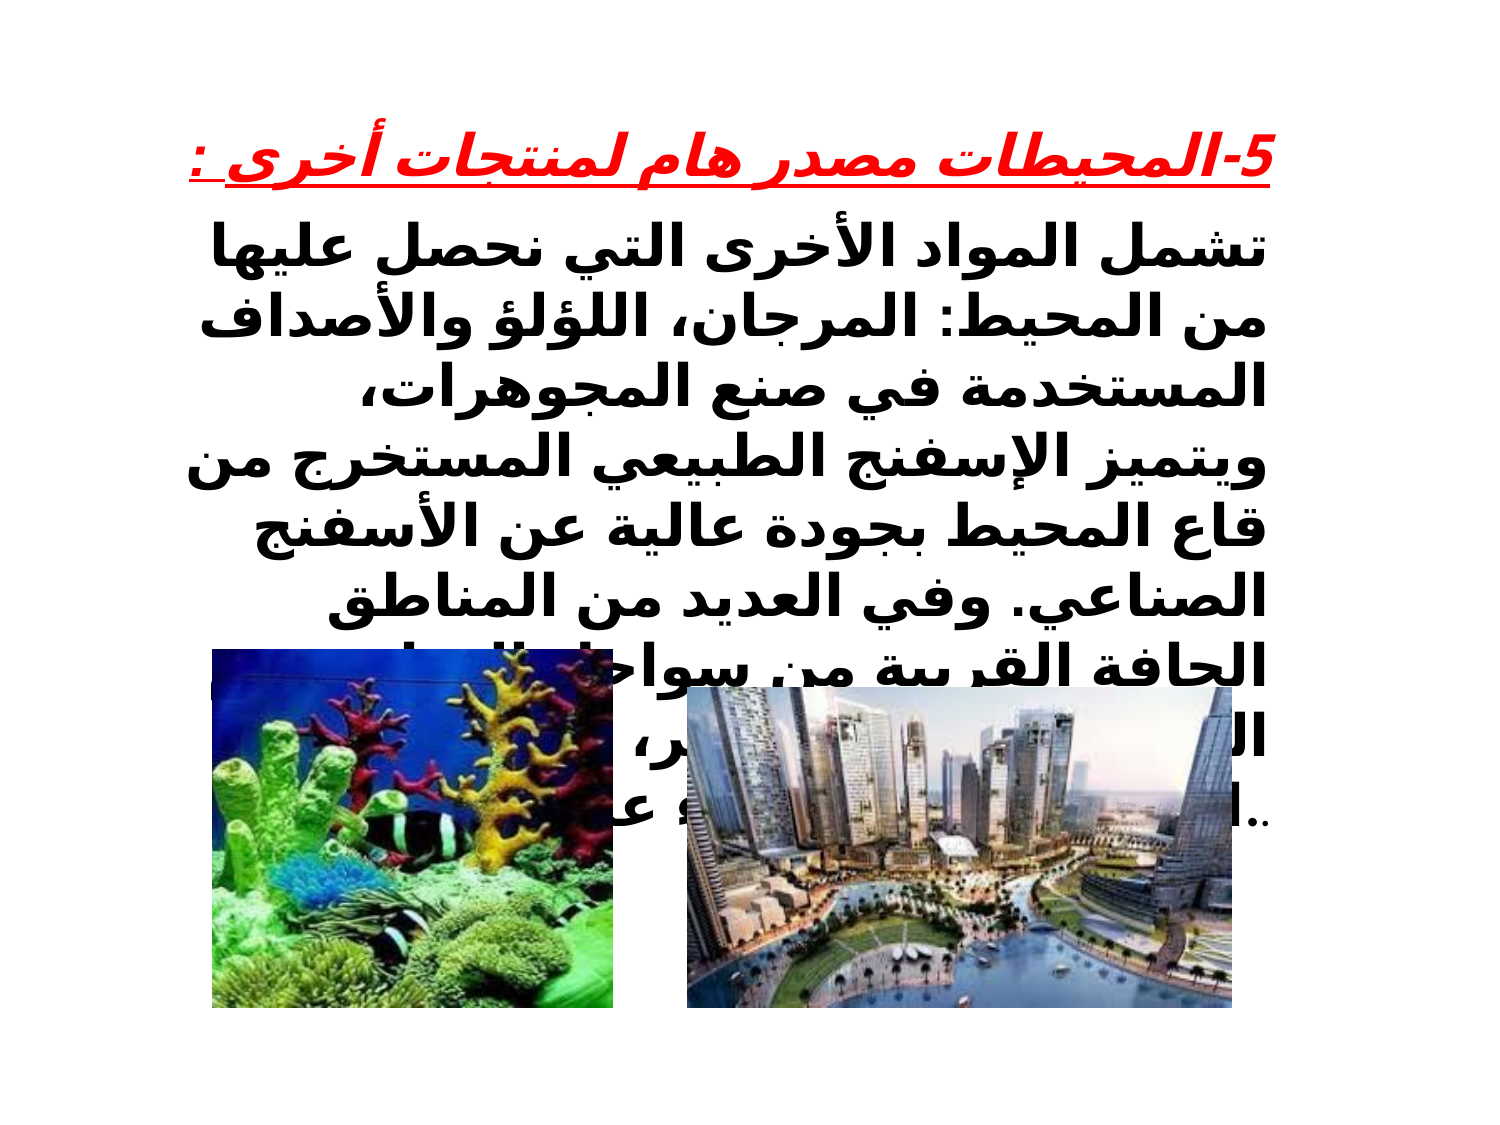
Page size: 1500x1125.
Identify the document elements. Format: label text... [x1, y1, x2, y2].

picture [687, 687, 1233, 1008]
picture [212, 649, 613, 1009]
text_box 5-المحيطات مصدر هام لمنتجات أخرى : تشمل المواد الأخرى التي نحصل عليها من المحيط: المرجان، اللؤلؤ والأصداف المستخدمة في صنع المجوهرات، ويتميز الإسفنج الطبيعي المستخرج من قاع المحيط بجودة عالية عن الأسفنج الصناعي. وفي العديد من المناطق الجافة القريبة من سواحل البحار يقوم الناس بتحلية ماء البحر، وذلك بإزالة الأملاح منه لإنتاج ماء عذب.. [160, 99, 1285, 846]
